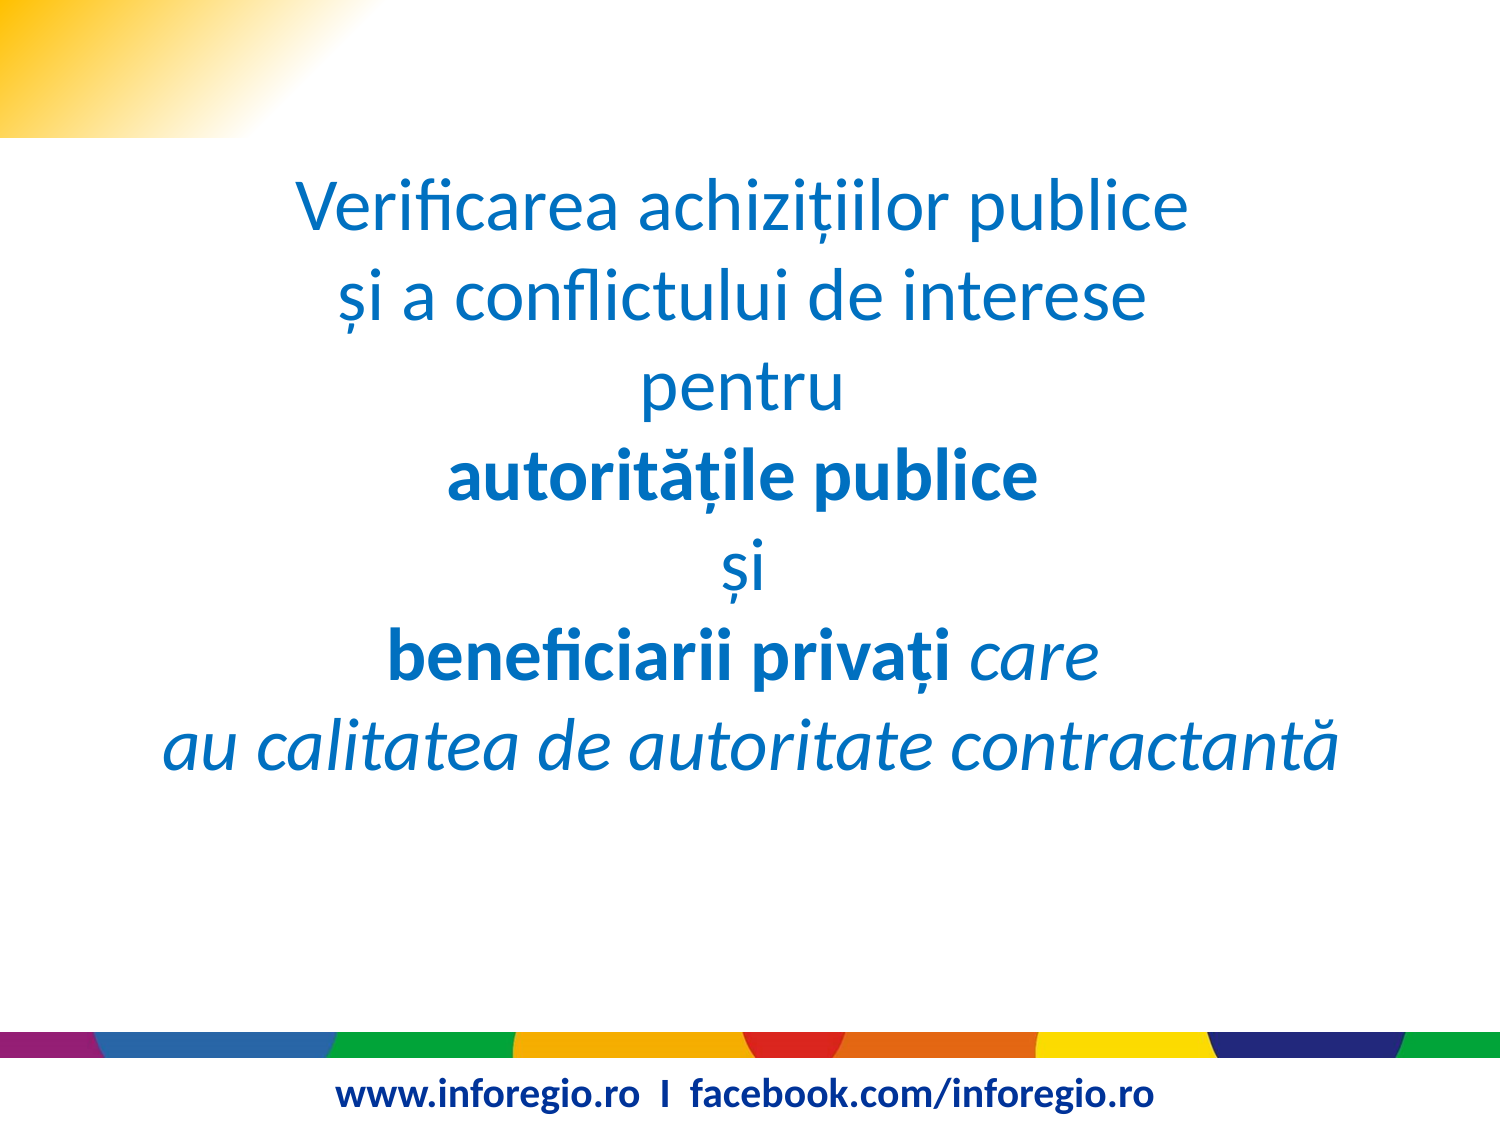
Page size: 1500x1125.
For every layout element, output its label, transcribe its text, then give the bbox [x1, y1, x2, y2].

title Verificarea achizițiilor publice și a conflictului de interese pentru autoritățile publice și beneficiarii privați care au calitatea de autoritate contractantă [76, 113, 1427, 927]
picture [0, 1032, 1500, 1058]
